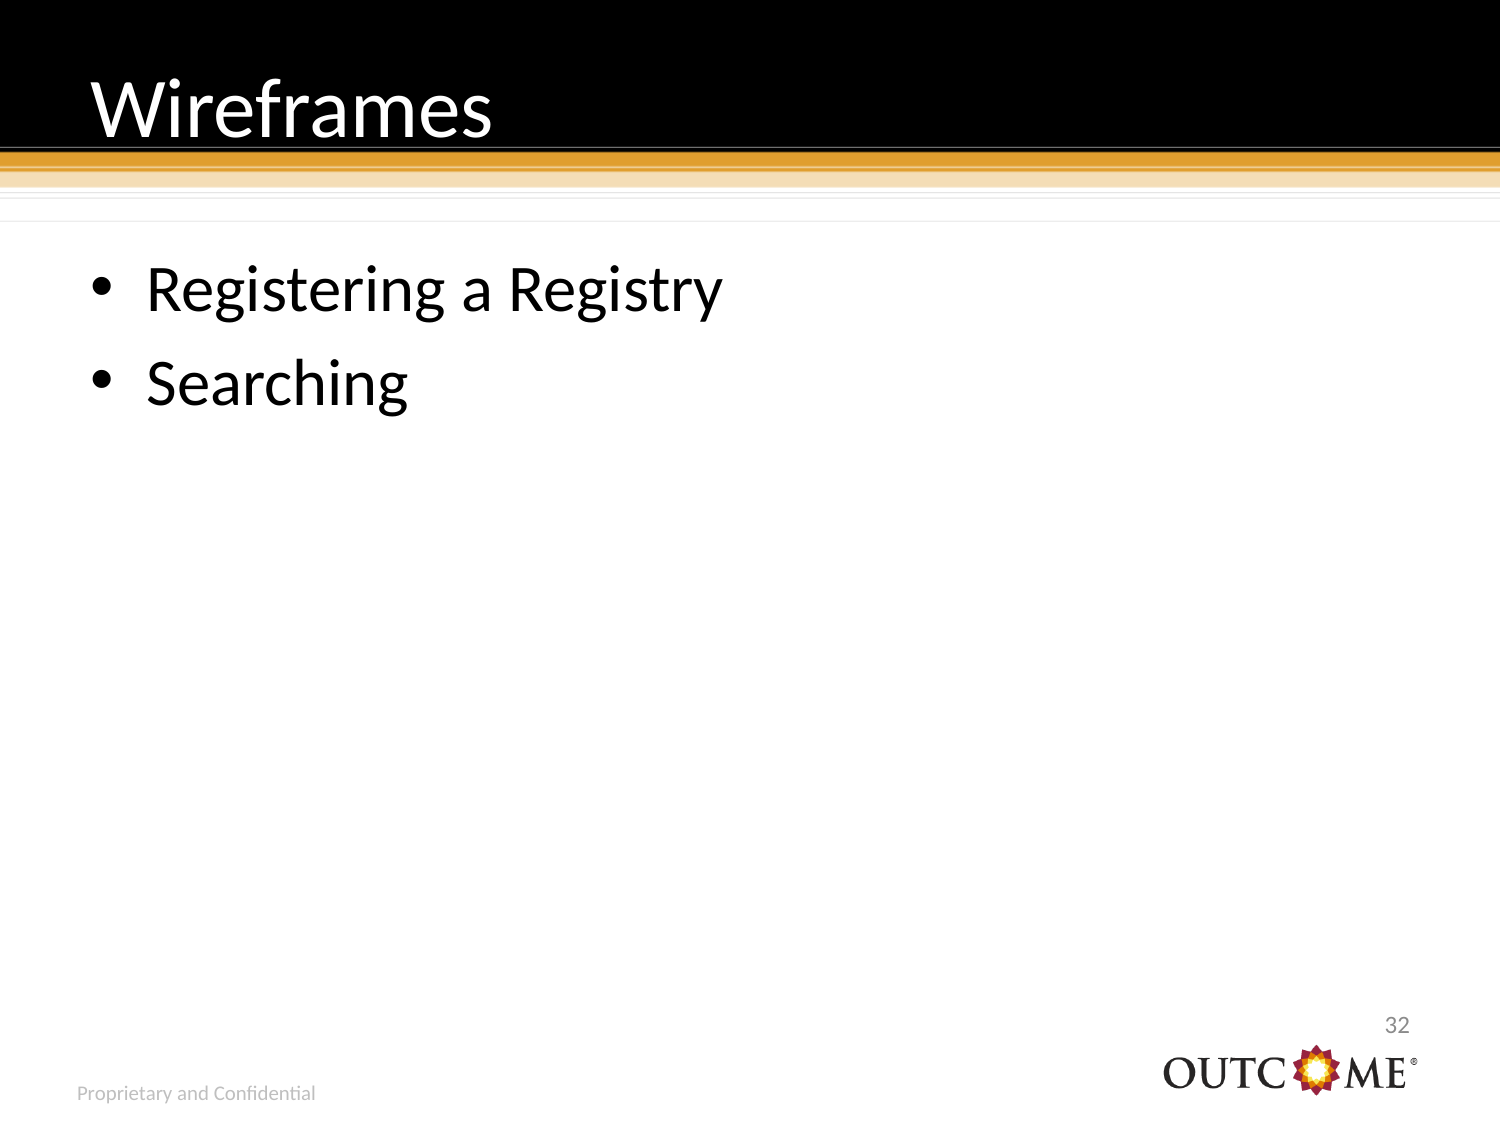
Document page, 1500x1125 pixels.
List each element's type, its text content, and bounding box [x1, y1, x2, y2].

slide_number 31 [1074, 999, 1425, 1048]
picture [1163, 1048, 1418, 1096]
title Wireframes [75, 45, 1425, 163]
picture [0, 0, 1500, 223]
list Registering a Registry Searching [75, 237, 1425, 975]
